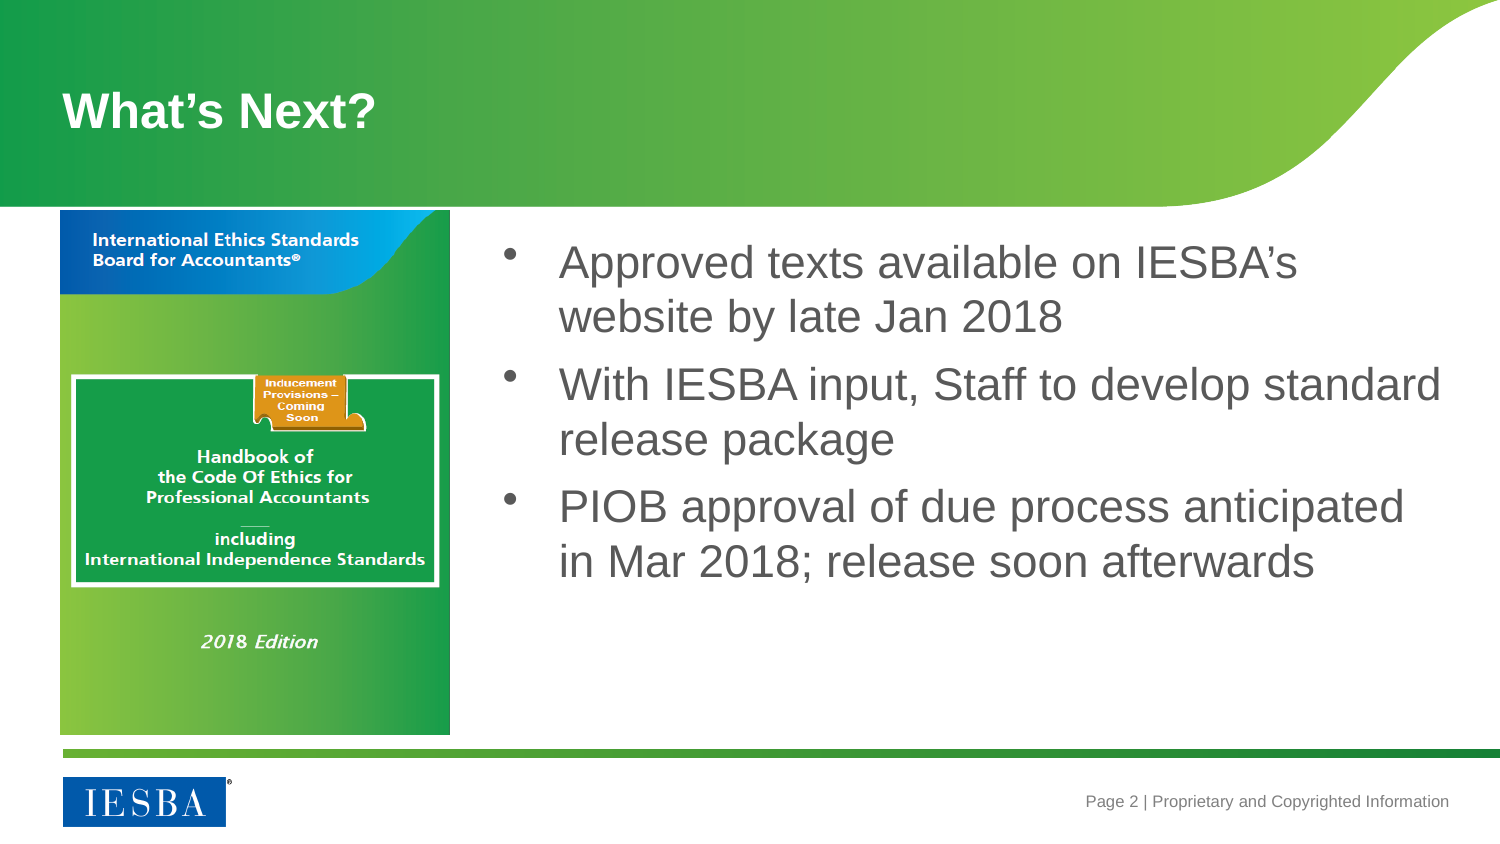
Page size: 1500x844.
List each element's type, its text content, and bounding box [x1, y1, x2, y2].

picture [278, 256, 284, 265]
picture [63, 777, 232, 827]
picture [228, 233, 241, 245]
picture [236, 258, 245, 265]
title What’s Next? [62, 75, 1300, 142]
list Approved texts available on IESBA’s website by late Jan 2018 With IESBA input, Staff to develop standard release package PIOB approval of due process anticipated in Mar 2018; release soon afterwards [487, 224, 1463, 715]
picture [0, 0, 1500, 207]
picture [266, 258, 275, 265]
picture [248, 256, 253, 265]
picture [60, 209, 451, 735]
picture [300, 233, 320, 245]
